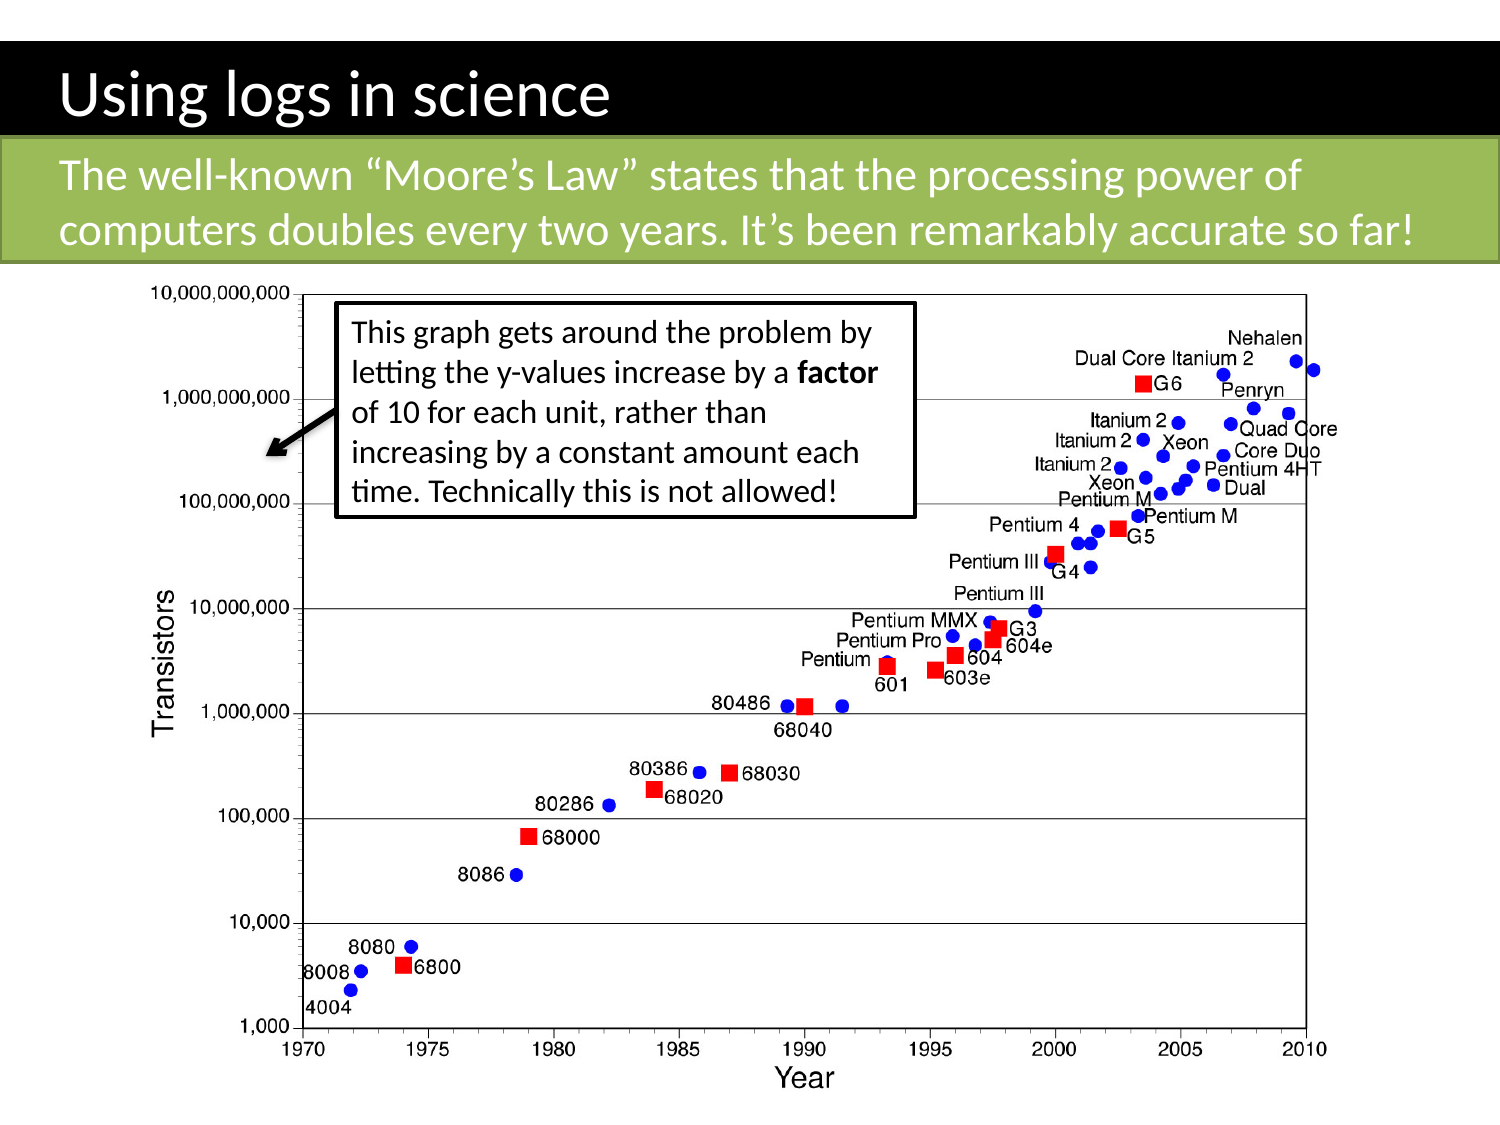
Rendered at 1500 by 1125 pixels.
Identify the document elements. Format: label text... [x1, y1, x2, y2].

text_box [265, 410, 337, 457]
text_box The well-known “Moore’s Law” states that the processing power of computers doubles every two years. It’s been remarkably accurate so far! [0, 135, 1500, 264]
picture [135, 278, 1353, 1097]
text_box Using logs in science [0, 41, 1500, 135]
